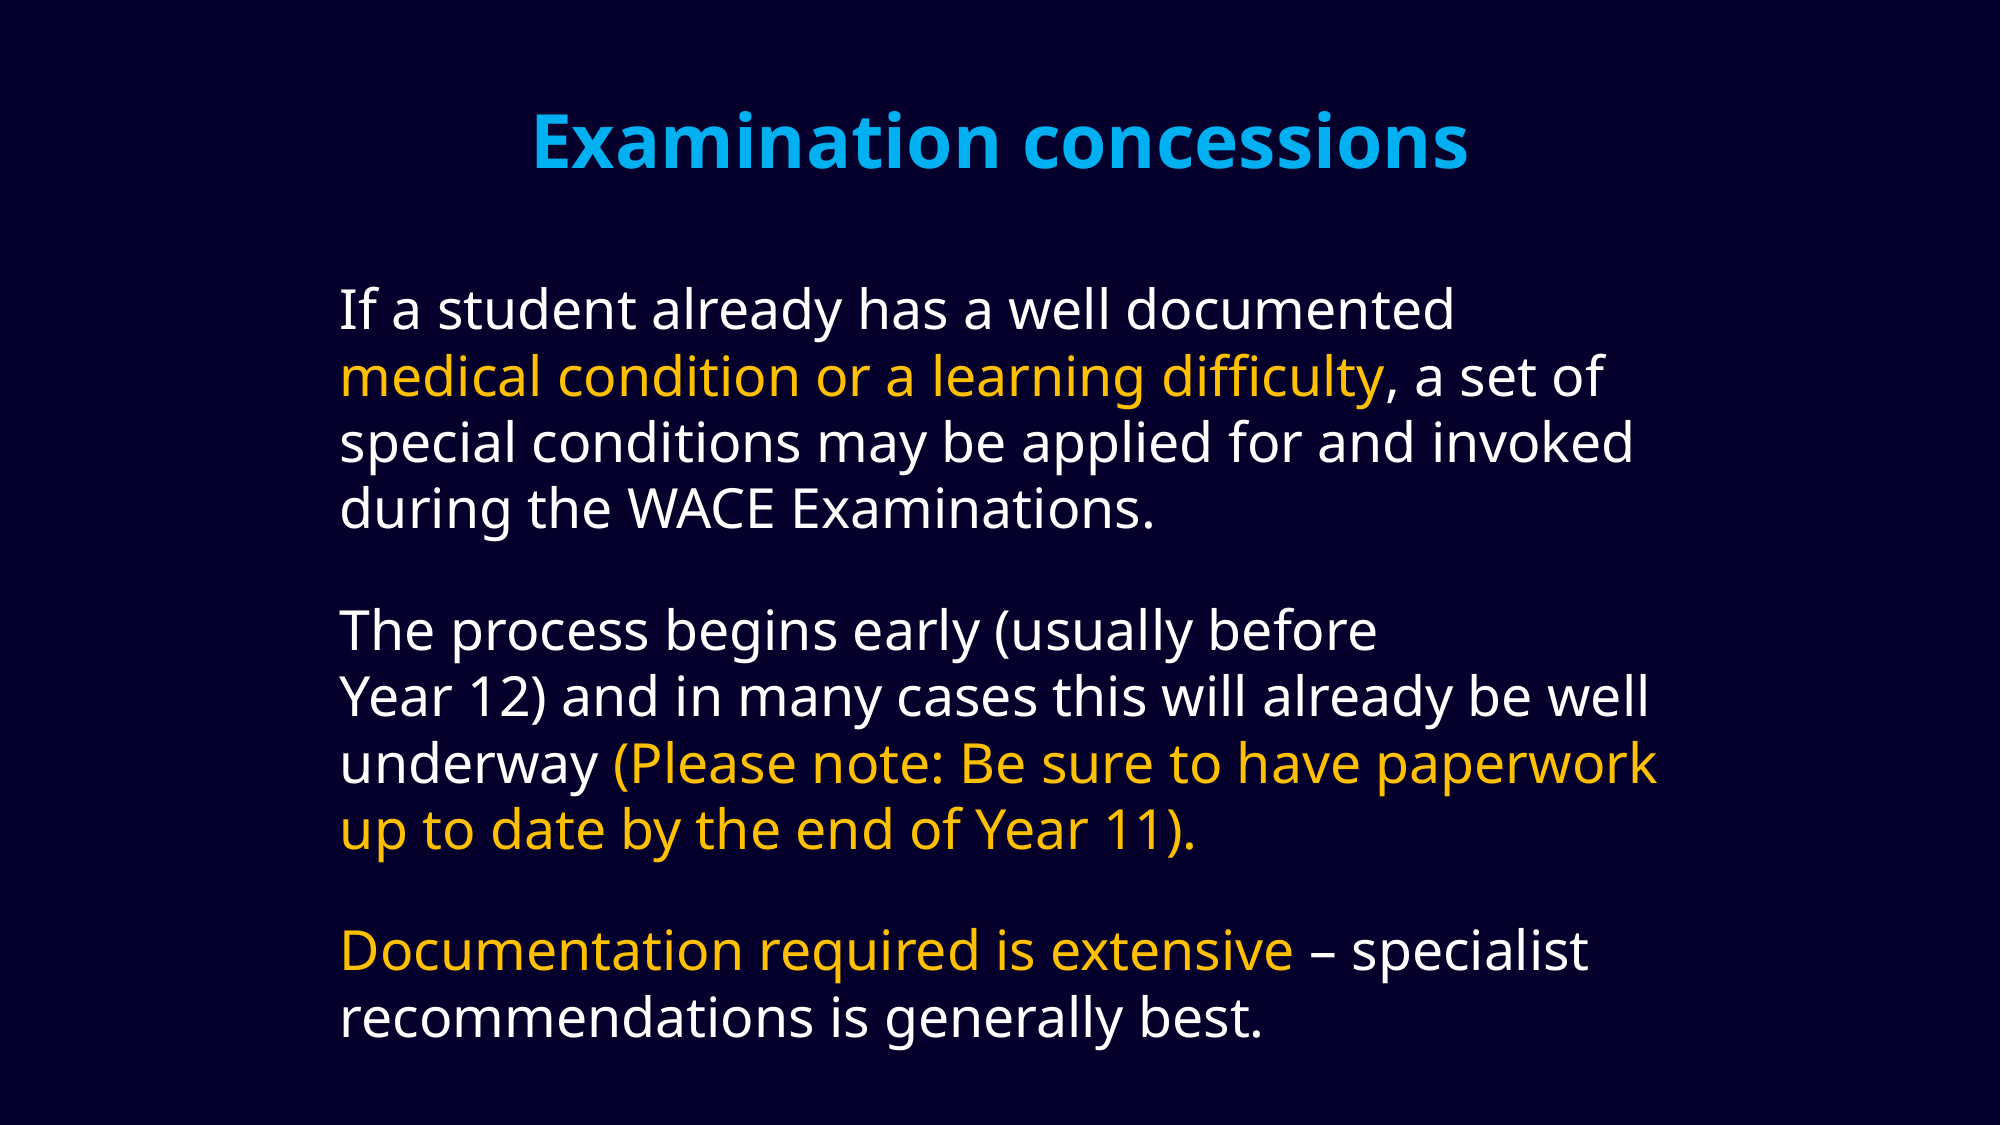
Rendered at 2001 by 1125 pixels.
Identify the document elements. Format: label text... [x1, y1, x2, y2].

title Examination concessions [99, 45, 1900, 233]
list If a student already has a well documented medical condition or a learning difficulty, a set of special conditions may be applied for and invoked during the WACE Examinations. The process begins early (usually before Year 12) and in many cases this will already be well underway (Please note: Be sure to have paperwork up to date by the end of Year 11). Documentation required is extensive – specialist recommendations is generally best. [324, 267, 1675, 1059]
